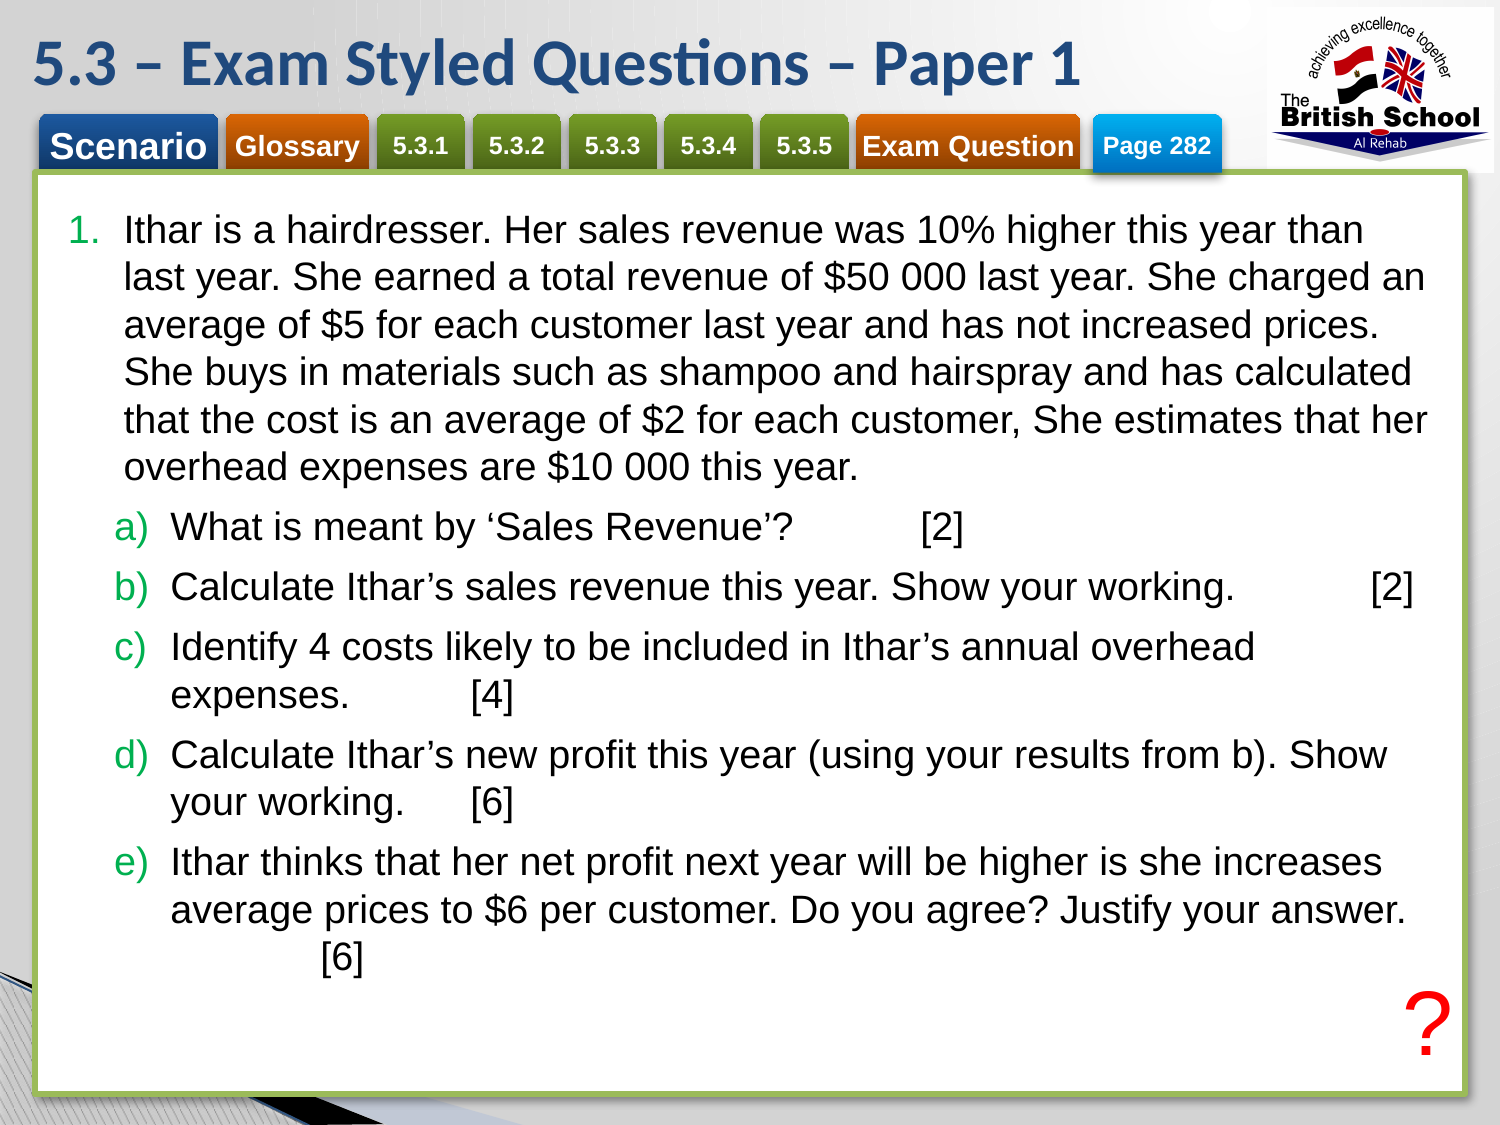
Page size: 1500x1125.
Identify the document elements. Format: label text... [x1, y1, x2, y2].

picture [281, 1114, 303, 1125]
text_box Ithar is a hairdresser. Her sales revenue was 10% higher this year than last year. She earned a total revenue of $50 000 last year. She charged an average of $5 for each customer last year and has not increased prices. She buys in materials such as shampoo and hairspray and has calculated that the cost is an average of $2 for each customer, She estimates that her overhead expenses are $10 000 this year. What is meant by ‘Sales Revenue’? [2] Calculate Ithar’s sales revenue this year. Show your working. [2] Identify 4 costs likely to be included in Ithar’s annual overhead expenses. [4] Calculate Ithar’s new profit this year (using your results from b). Show your working. [6] Ithar thinks that her net profit next year will be higher is she increases average prices to $6 per customer. Do you agree? Justify your answer. [6] [53, 196, 1447, 986]
text_box ? [1387, 956, 1447, 1081]
text_box Page 282 [1092, 114, 1223, 173]
picture [1267, 7, 1495, 173]
title 5.3 – Exam Styled Questions – Paper 1 [17, 7, 1282, 110]
